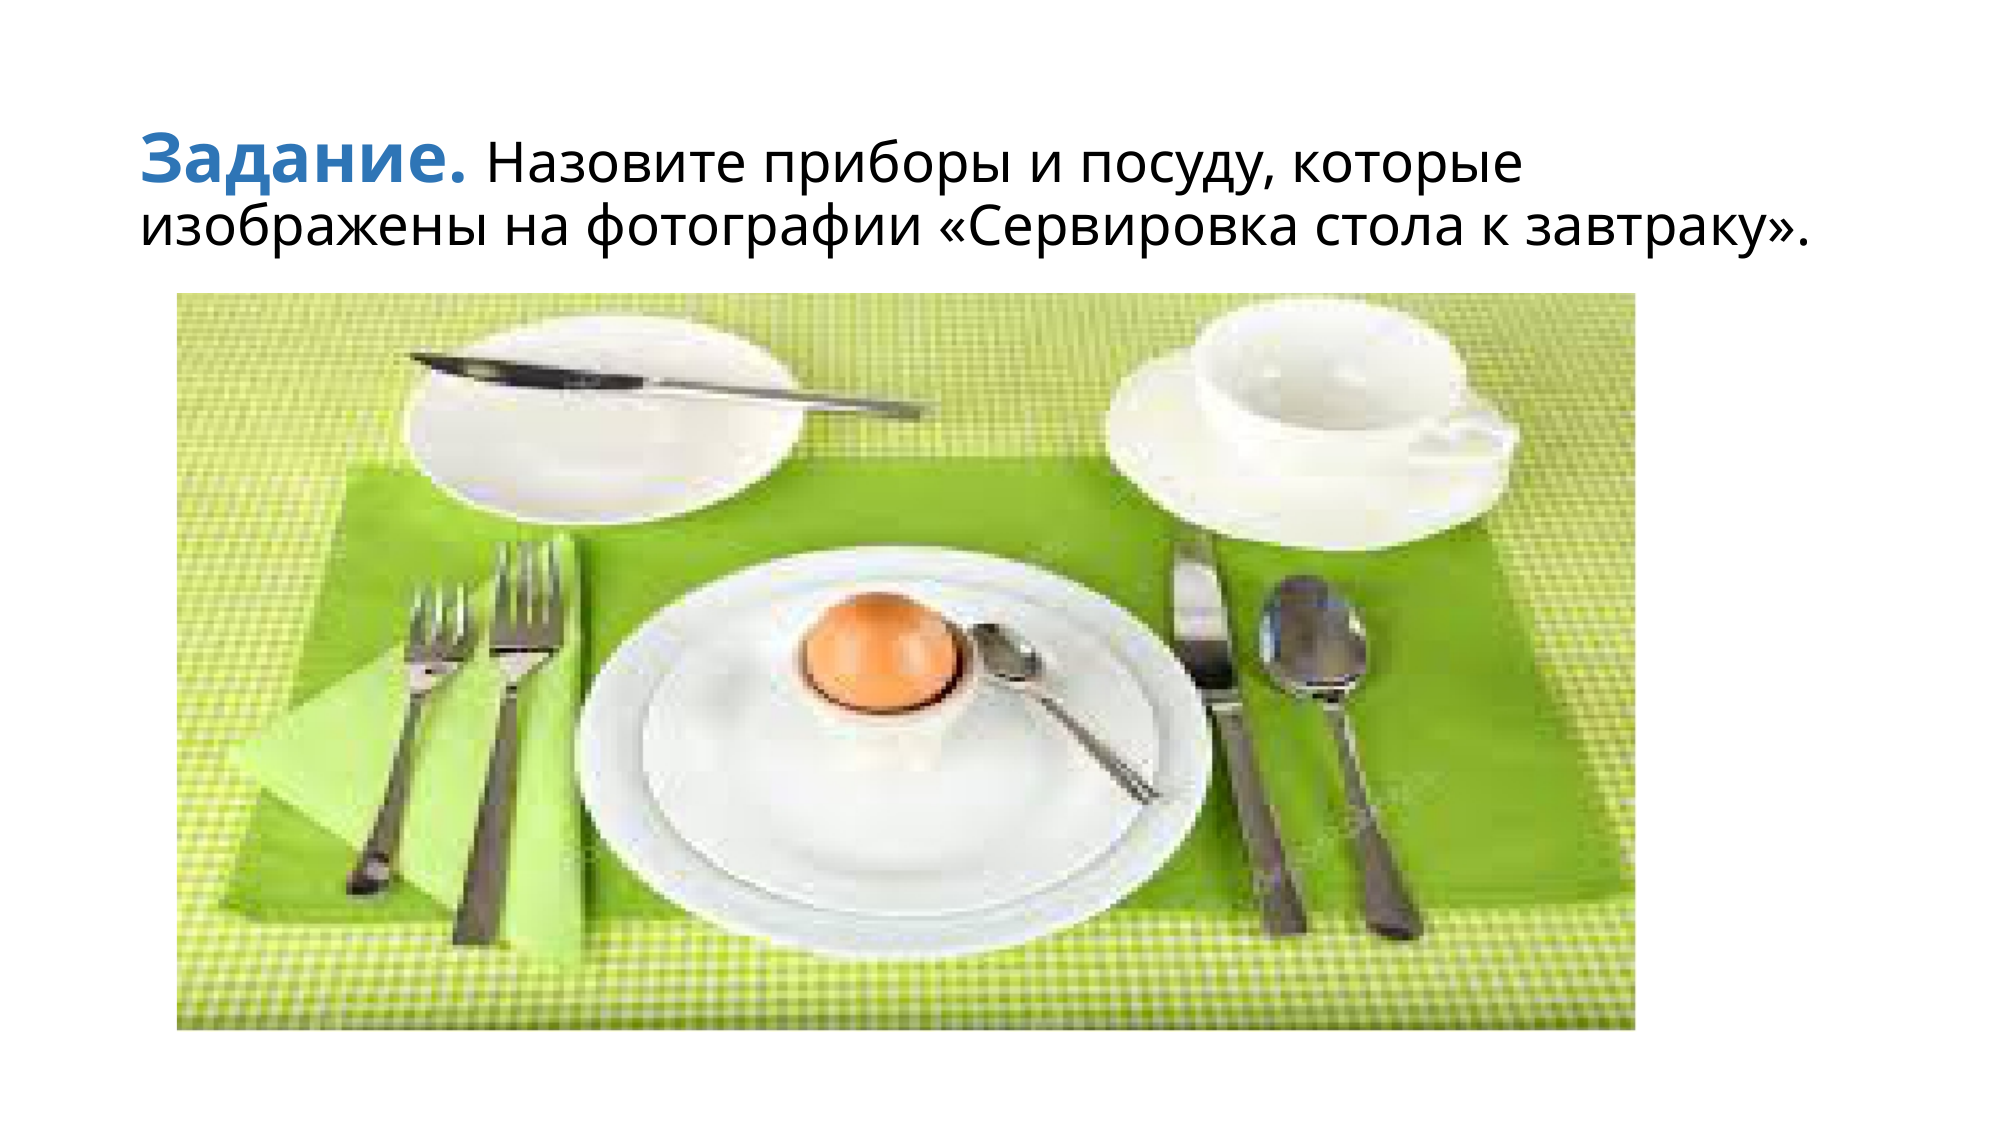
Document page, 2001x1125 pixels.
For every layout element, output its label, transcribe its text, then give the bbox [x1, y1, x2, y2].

picture [176, 293, 1637, 1032]
title Задание. Назовите приборы и посуду, которые изображены на фотографии «Сервировка стола к завтраку». [124, 115, 1850, 333]
